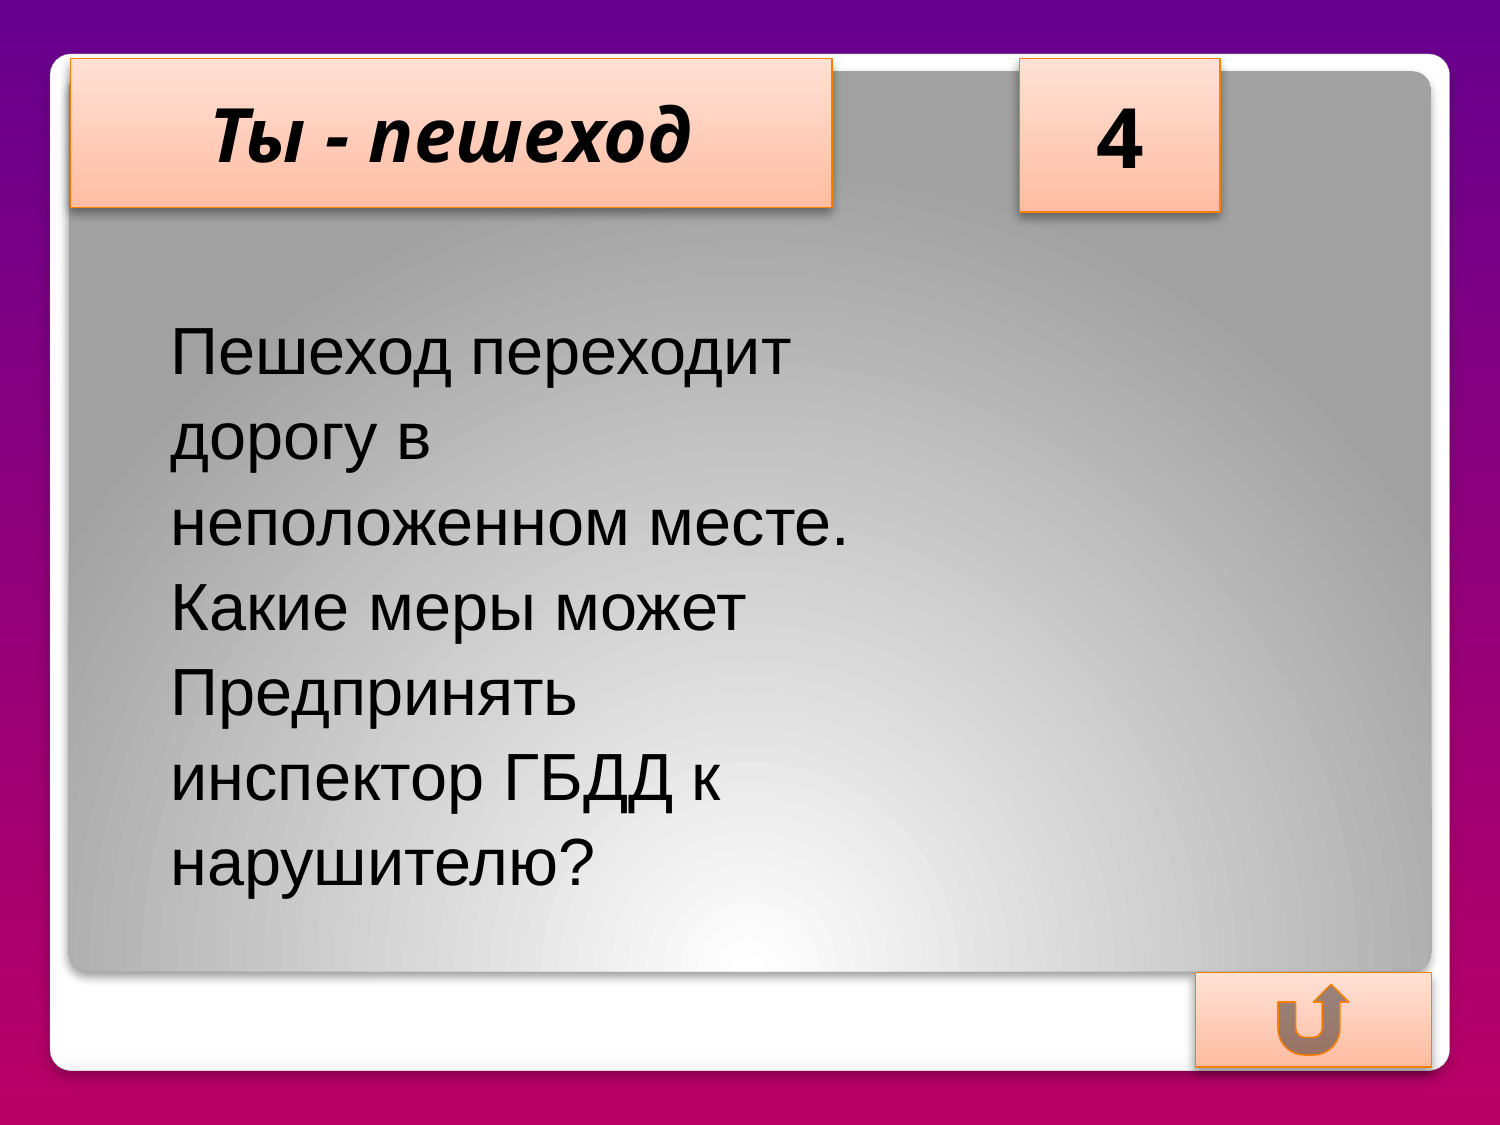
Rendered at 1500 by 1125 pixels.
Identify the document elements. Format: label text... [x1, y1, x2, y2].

text_box 4 [1019, 58, 1221, 213]
text_box Ты - пешеход [70, 58, 833, 208]
list Пешеход переходит дорогу в неположенном месте. Какие меры может Предпринять инспектор ГБДД к нарушителю? [140, 292, 891, 927]
text_box [1195, 972, 1432, 1068]
